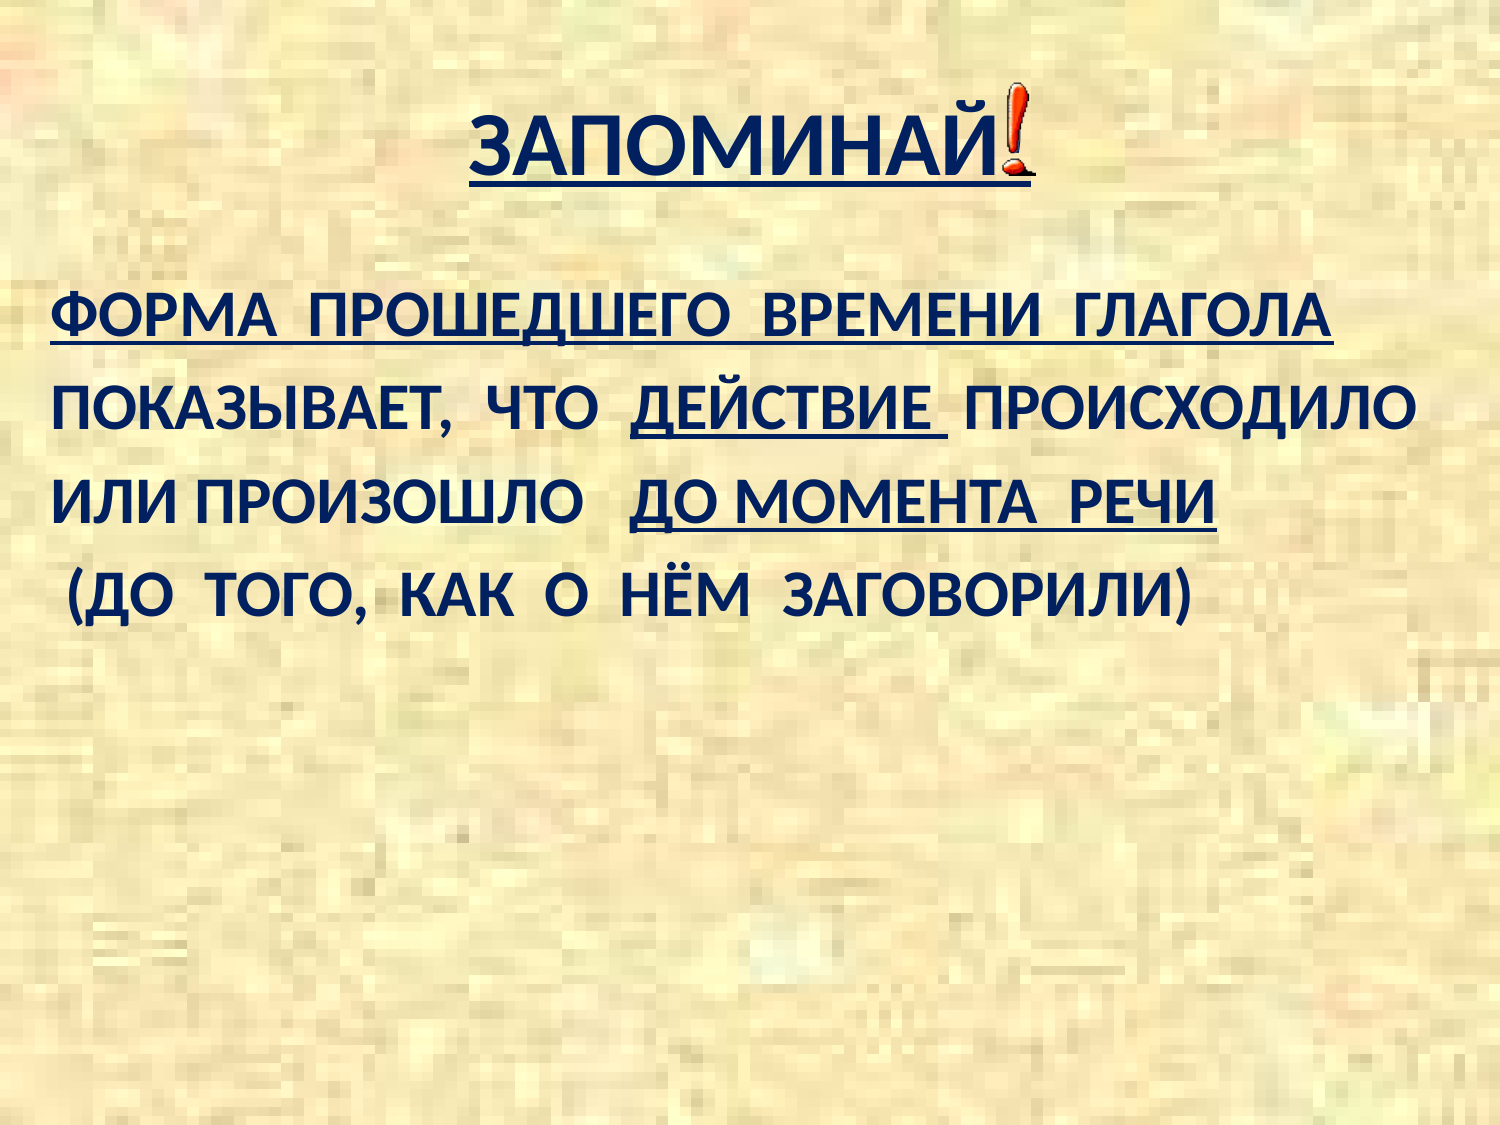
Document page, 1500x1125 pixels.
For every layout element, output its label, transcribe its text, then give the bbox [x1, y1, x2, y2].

list ФОРМА ПРОШЕДШЕГО ВРЕМЕНИ ГЛАГОЛА ПОКАЗЫВАЕТ, ЧТО ДЕЙСТВИЕ ПРОИСХОДИЛО ИЛИ ПРОИЗОШЛО ДО МОМЕНТА РЕЧИ (ДО ТОГО, КАК О НЁМ ЗАГОВОРИЛИ) [35, 262, 1477, 1005]
picture [0, 0, 1500, 1125]
title ЗАПОМИНАЙ! [75, 45, 1425, 233]
